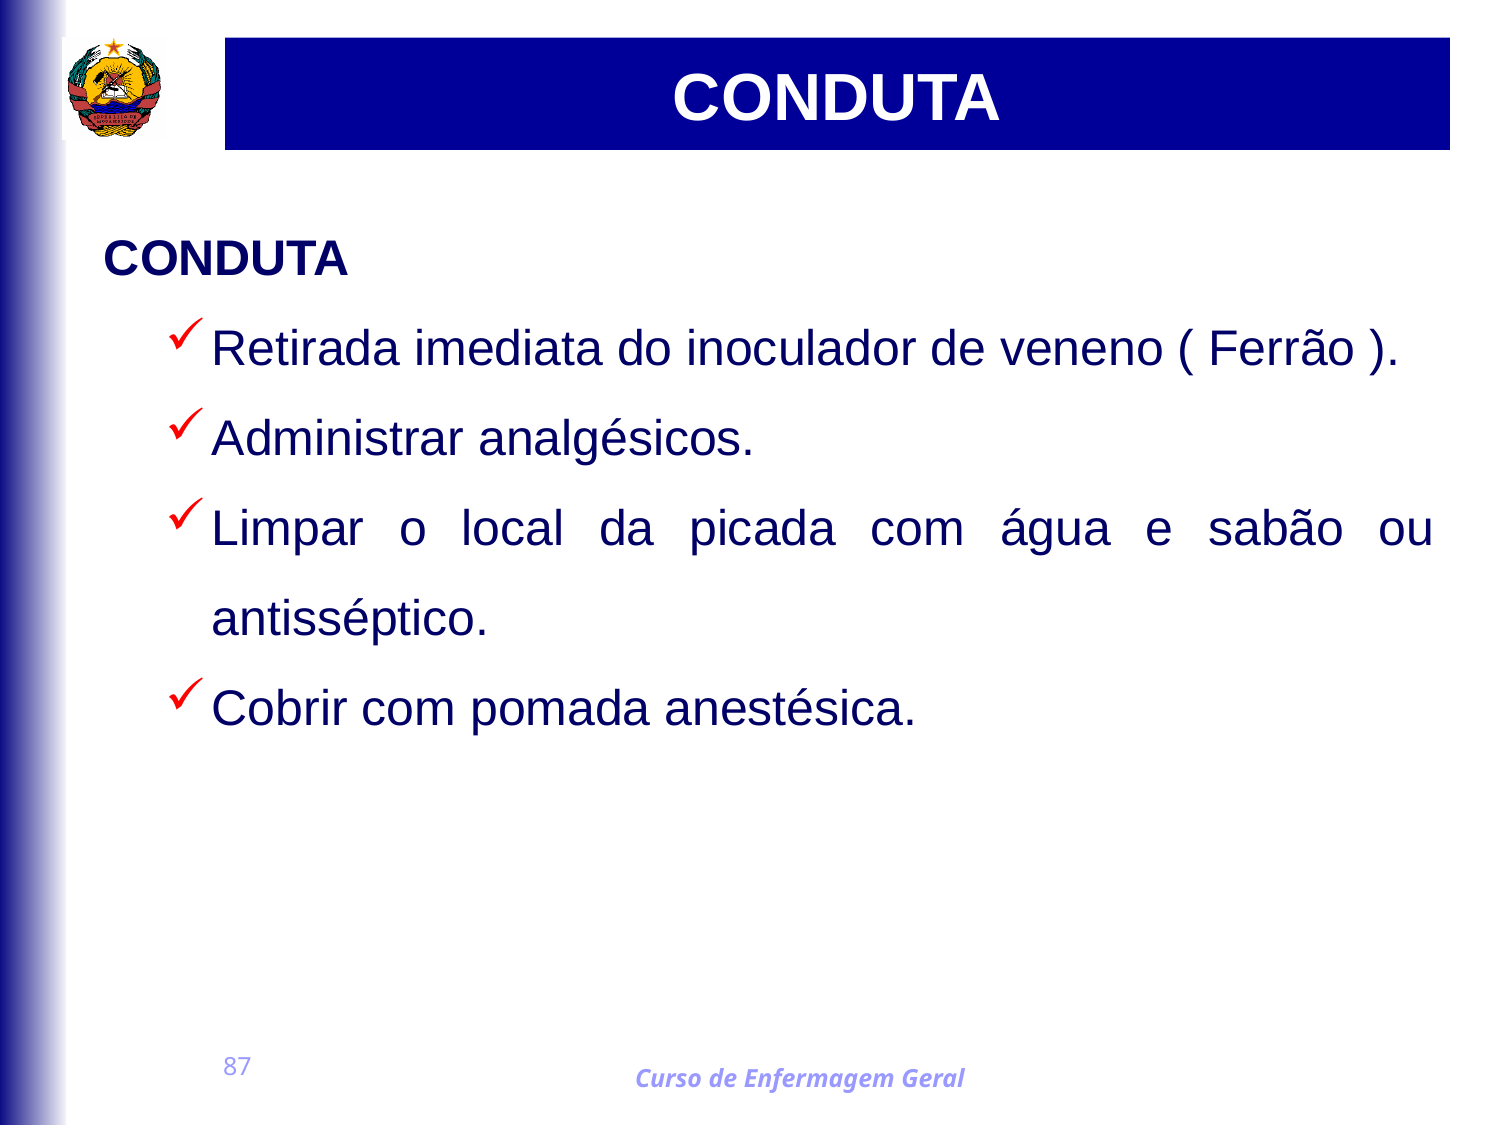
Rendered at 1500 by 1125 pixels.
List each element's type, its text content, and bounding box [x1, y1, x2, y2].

title CONDUTA [224, 37, 1451, 151]
slide_number 87 [62, 1037, 413, 1098]
list CONDUTA Retirada imediata do inoculador de veneno ( Ferrão ). Administrar analgésicos. Limpar o local da picada com água e sabão ou antisséptico. Cobrir com pomada anestésica. [74, 187, 1451, 1013]
footer Curso de Enfermagem Geral [499, 1049, 1101, 1101]
